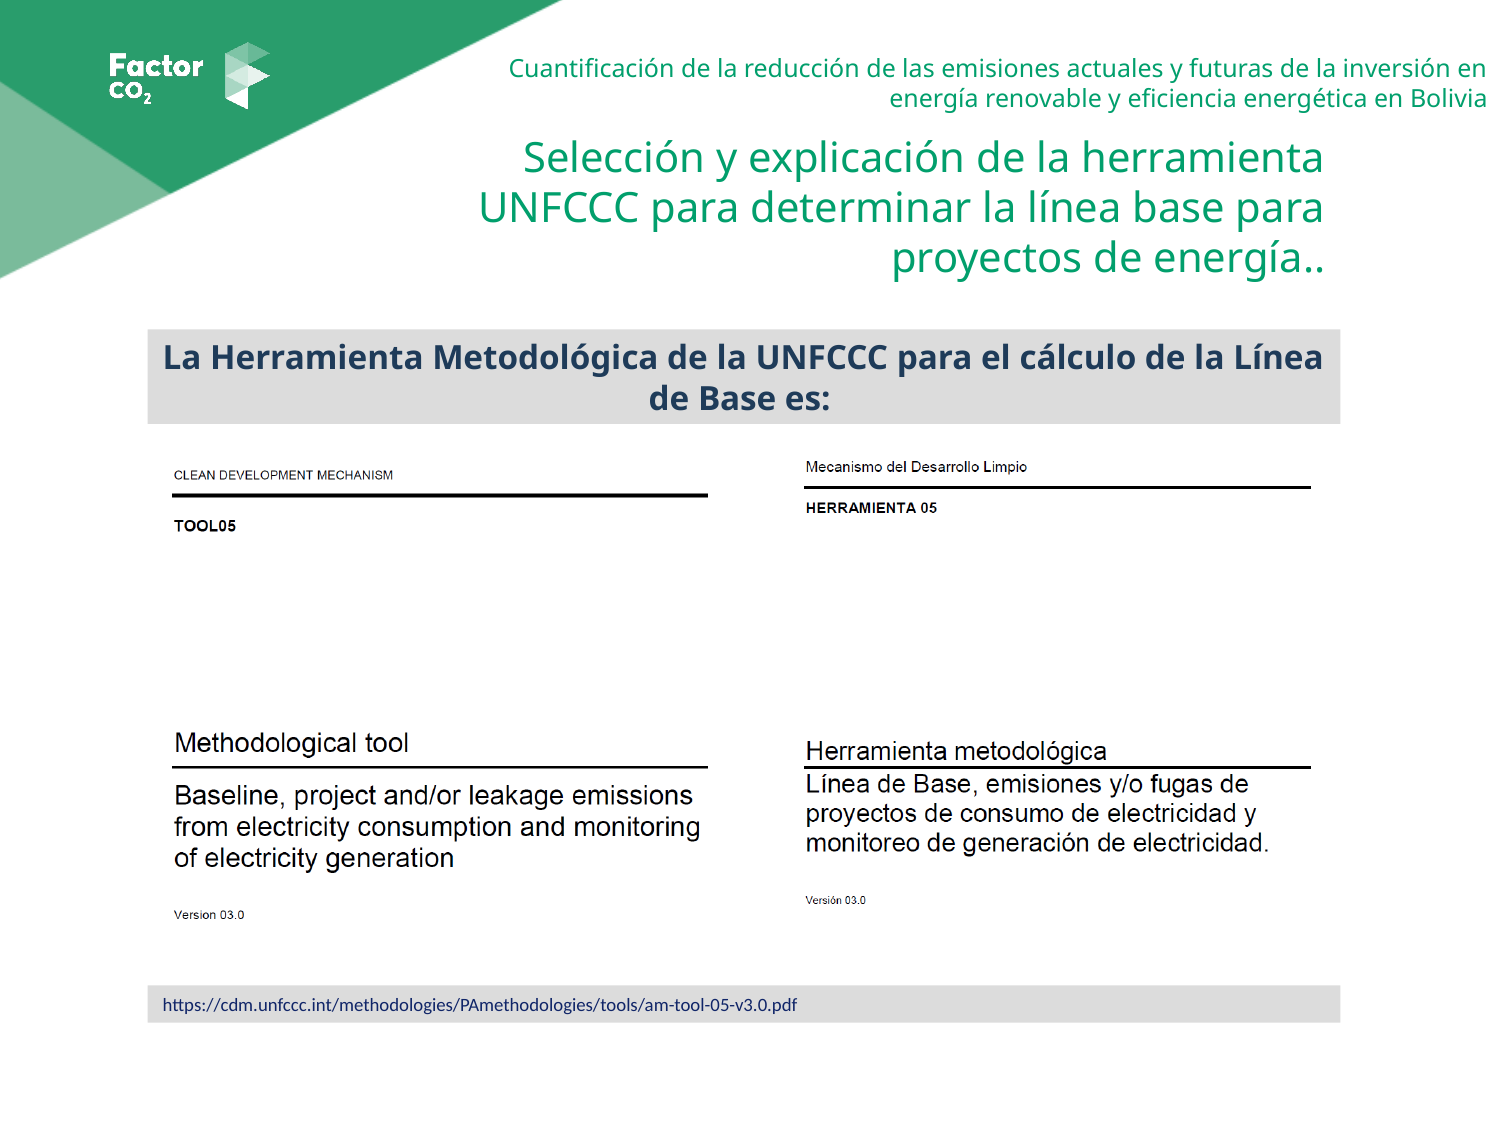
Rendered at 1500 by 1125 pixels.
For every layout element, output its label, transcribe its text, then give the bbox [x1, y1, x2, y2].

text_box La Herramienta Metodológica de la UNFCCC para el cálculo de la Línea de Base es: [147, 329, 1341, 424]
picture [0, 75, 1500, 1125]
text_box https://cdm.unfccc.int/methodologies/PAmethodologies/tools/am-tool-05-v3.0.pdf [147, 985, 1341, 1023]
text_box Selección y explicación de la herramienta UNFCCC para determinar la línea base para proyectos de energía.. [430, 122, 1341, 288]
text_box [0, 0, 1500, 75]
